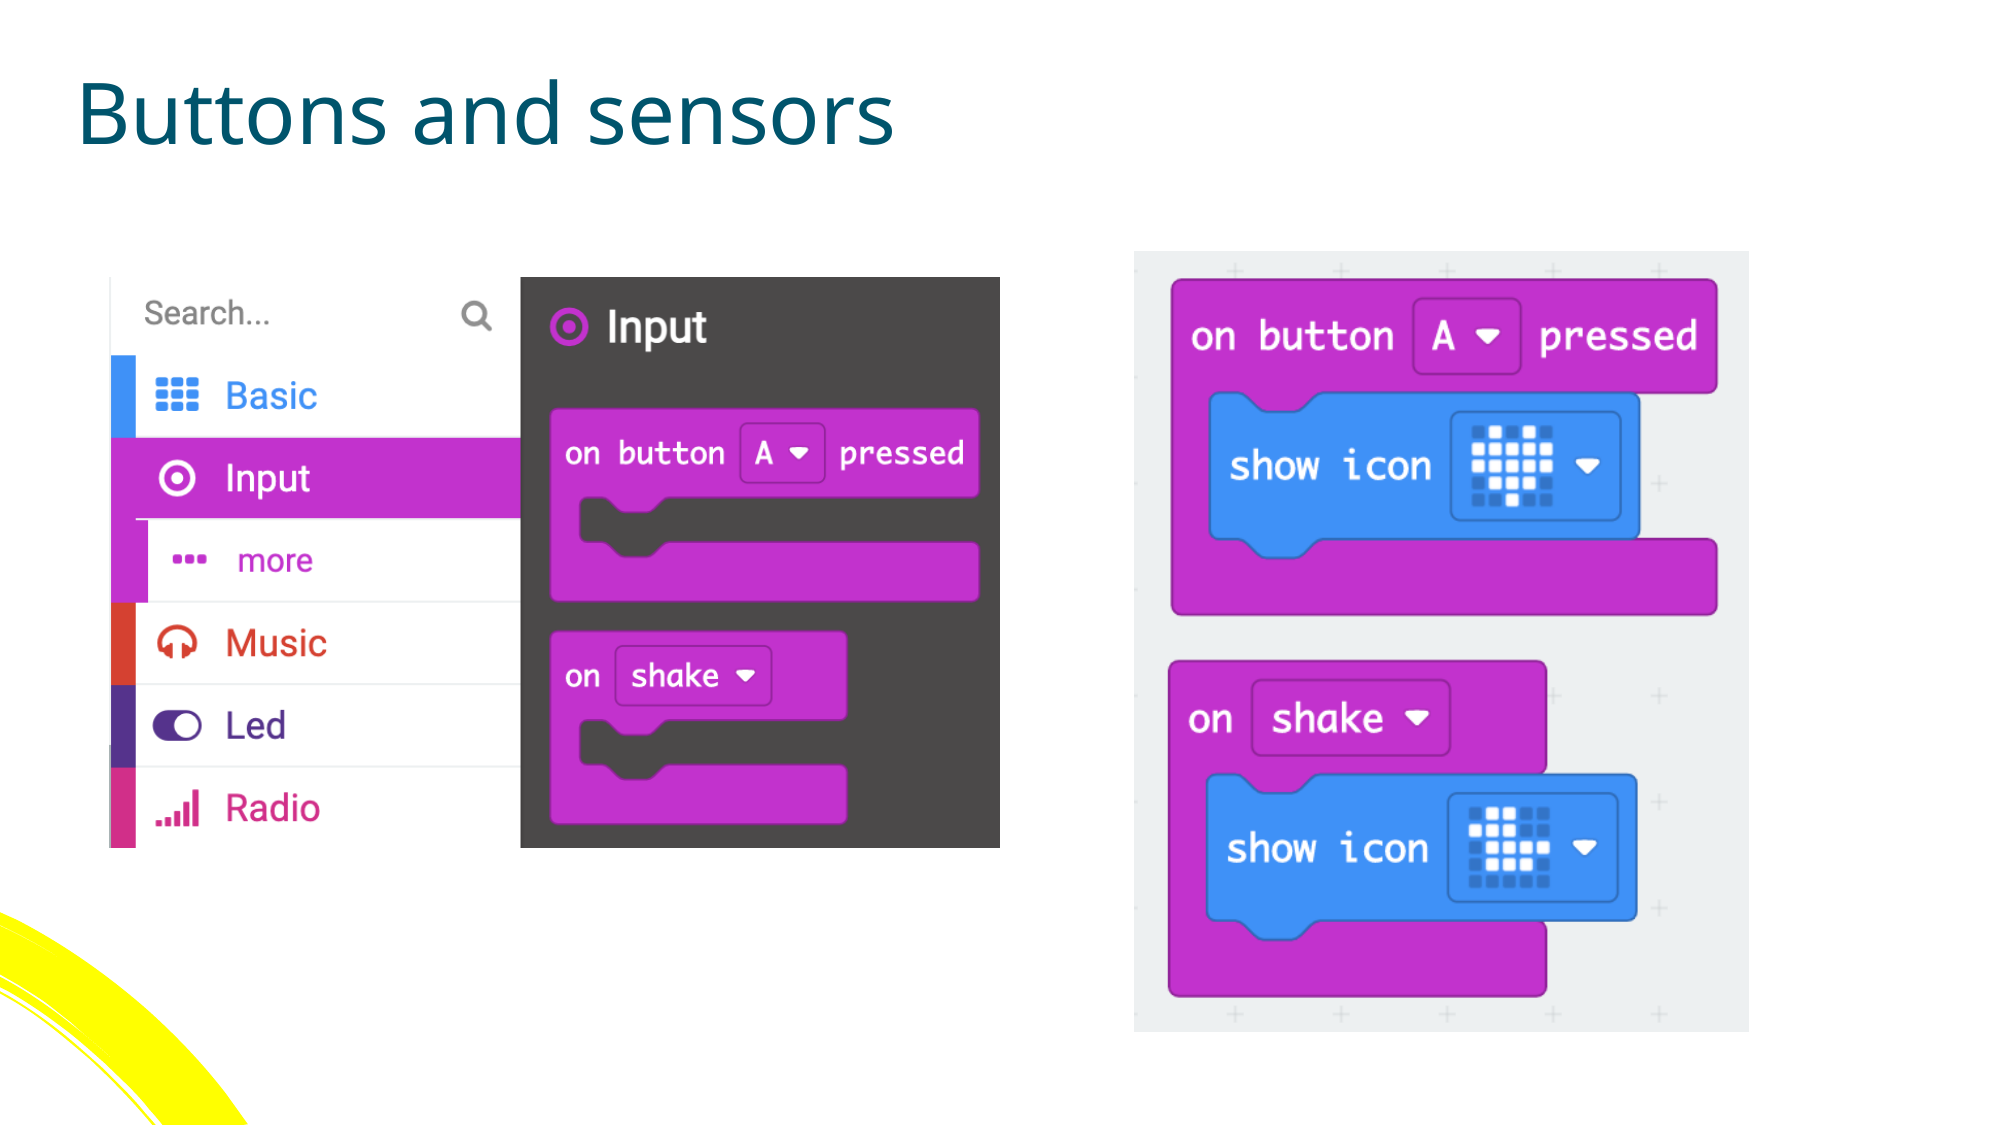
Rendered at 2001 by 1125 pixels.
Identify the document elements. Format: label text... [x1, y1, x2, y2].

picture [108, 277, 1001, 848]
title Buttons and sensors [55, 50, 1828, 184]
picture [1134, 251, 1750, 1032]
